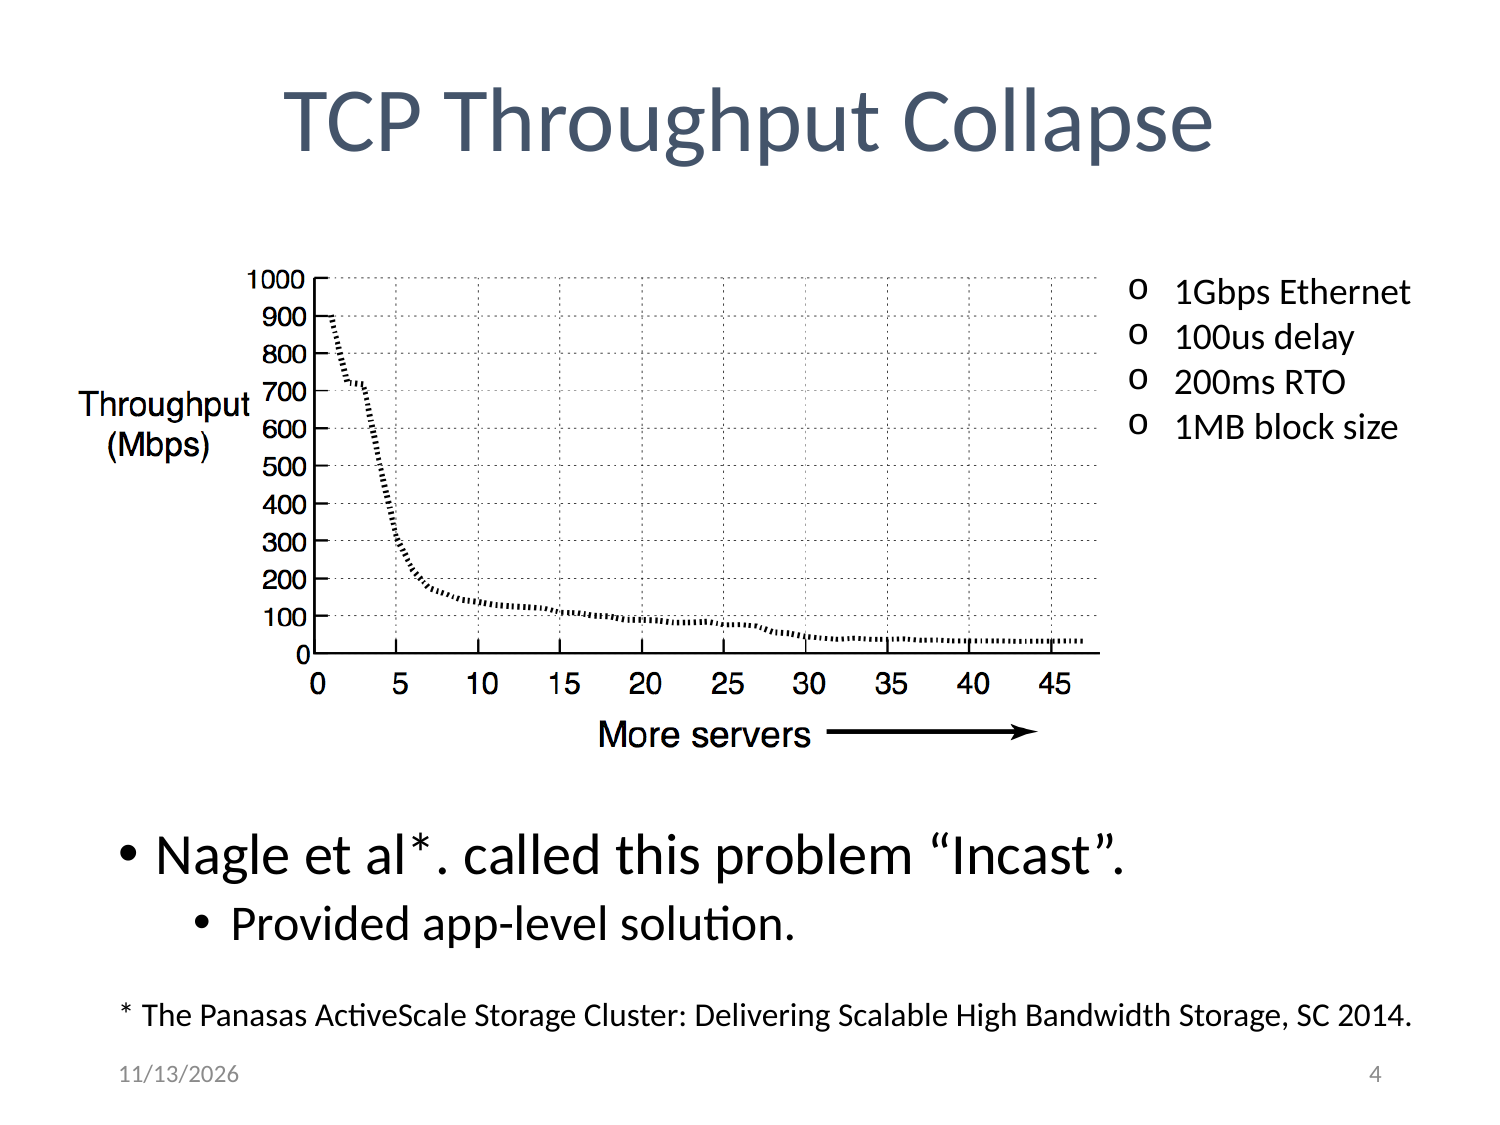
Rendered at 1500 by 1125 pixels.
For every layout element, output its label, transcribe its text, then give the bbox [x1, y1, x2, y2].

title TCP Throughput Collapse [103, 12, 1397, 231]
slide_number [103, 1042, 441, 1103]
text_box * The Panasas ActiveScale Storage Cluster: Delivering Scalable High Bandwidth Storage, SC 2014. [103, 985, 1450, 1041]
text_box 1Gbps Ethernet 100us delay 200ms RTO 1MB block size [1113, 259, 1477, 500]
slide_number 4 [1059, 1042, 1397, 1103]
list Nagle et al*. called this problem “Incast”. Provided app-level solution. [103, 816, 1397, 985]
picture [72, 259, 1113, 757]
